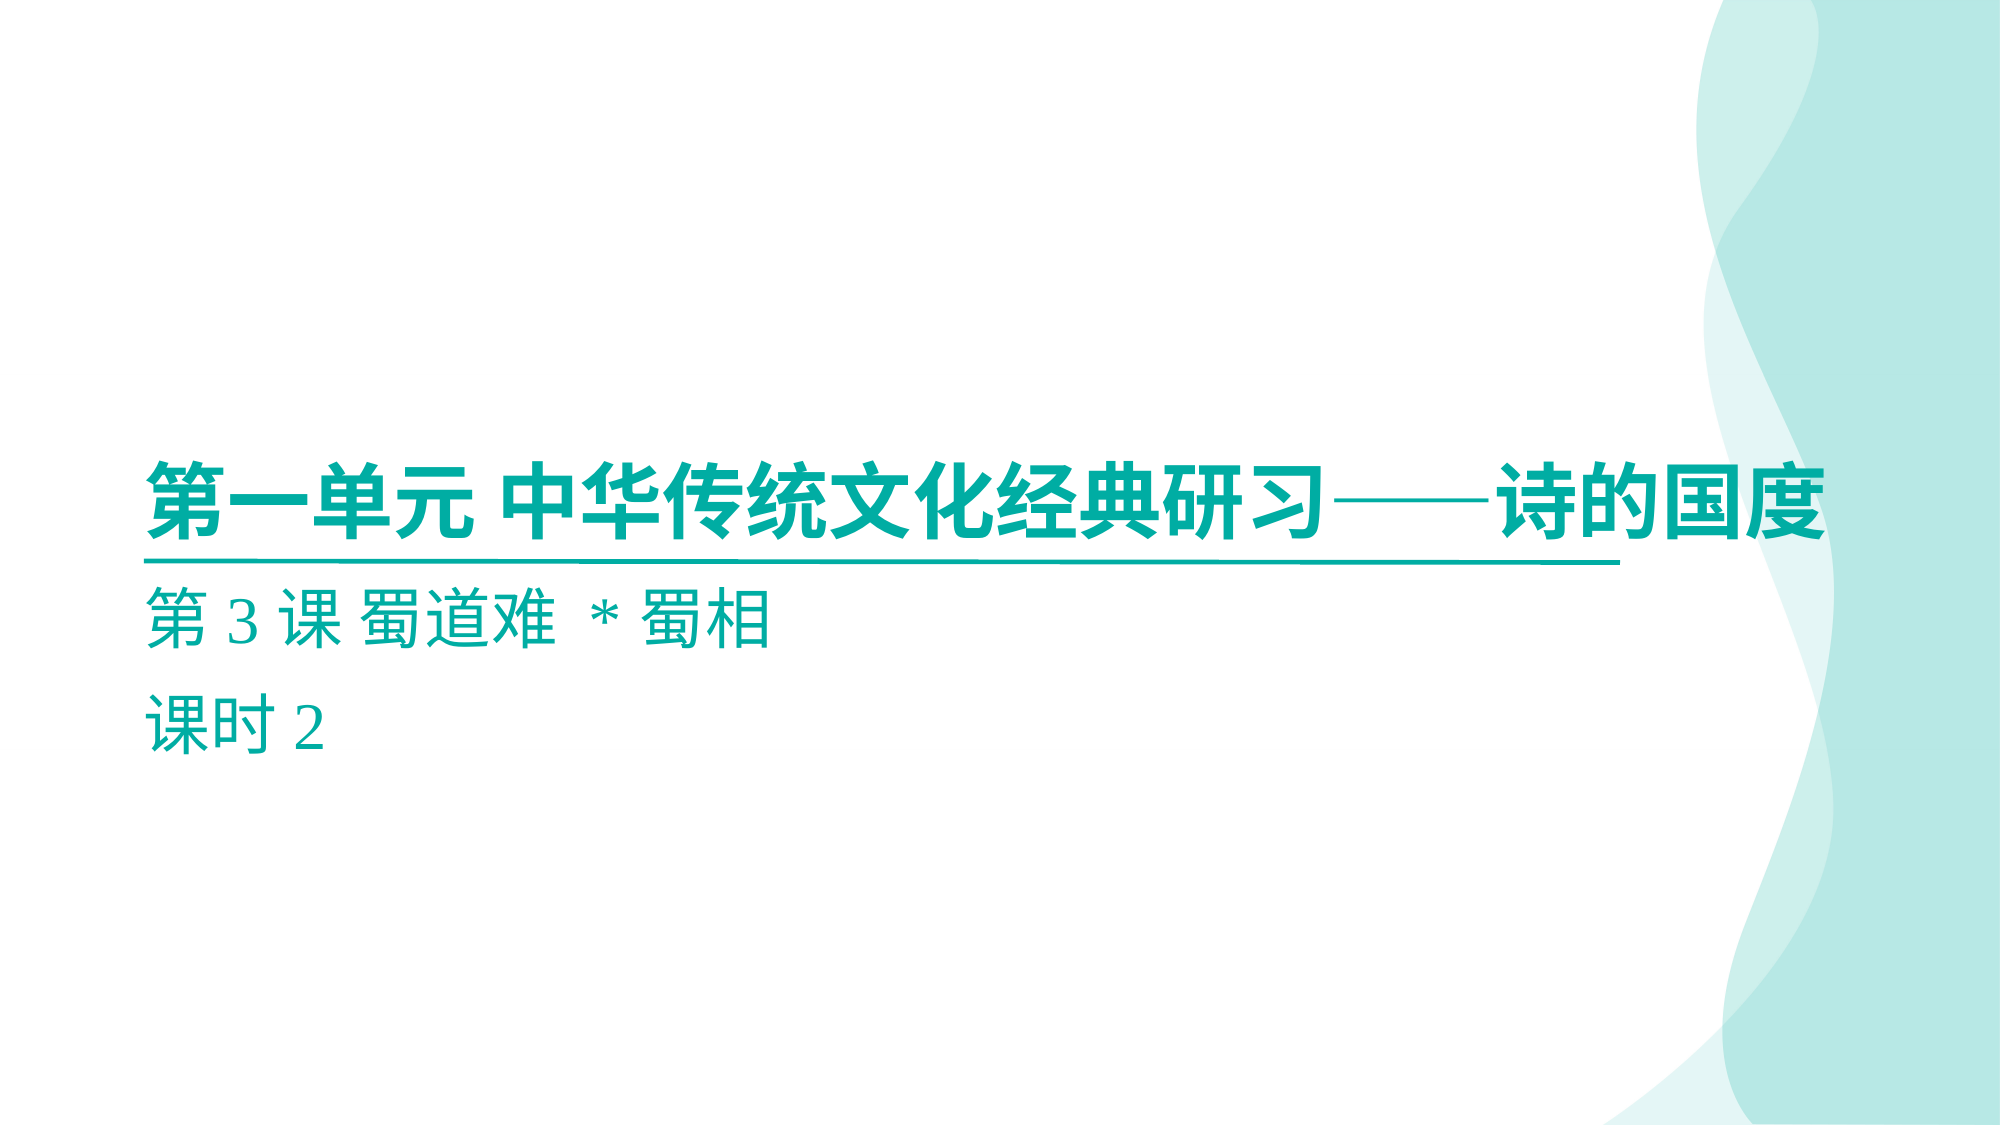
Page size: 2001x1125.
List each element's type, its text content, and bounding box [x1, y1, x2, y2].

text_box 第3课 蜀道难 *蜀相 [143, 573, 1946, 741]
picture [0, 0, 2000, 1125]
text_box 第一单元 中华传统文化经典研习——诗的国度 [143, 430, 1946, 549]
